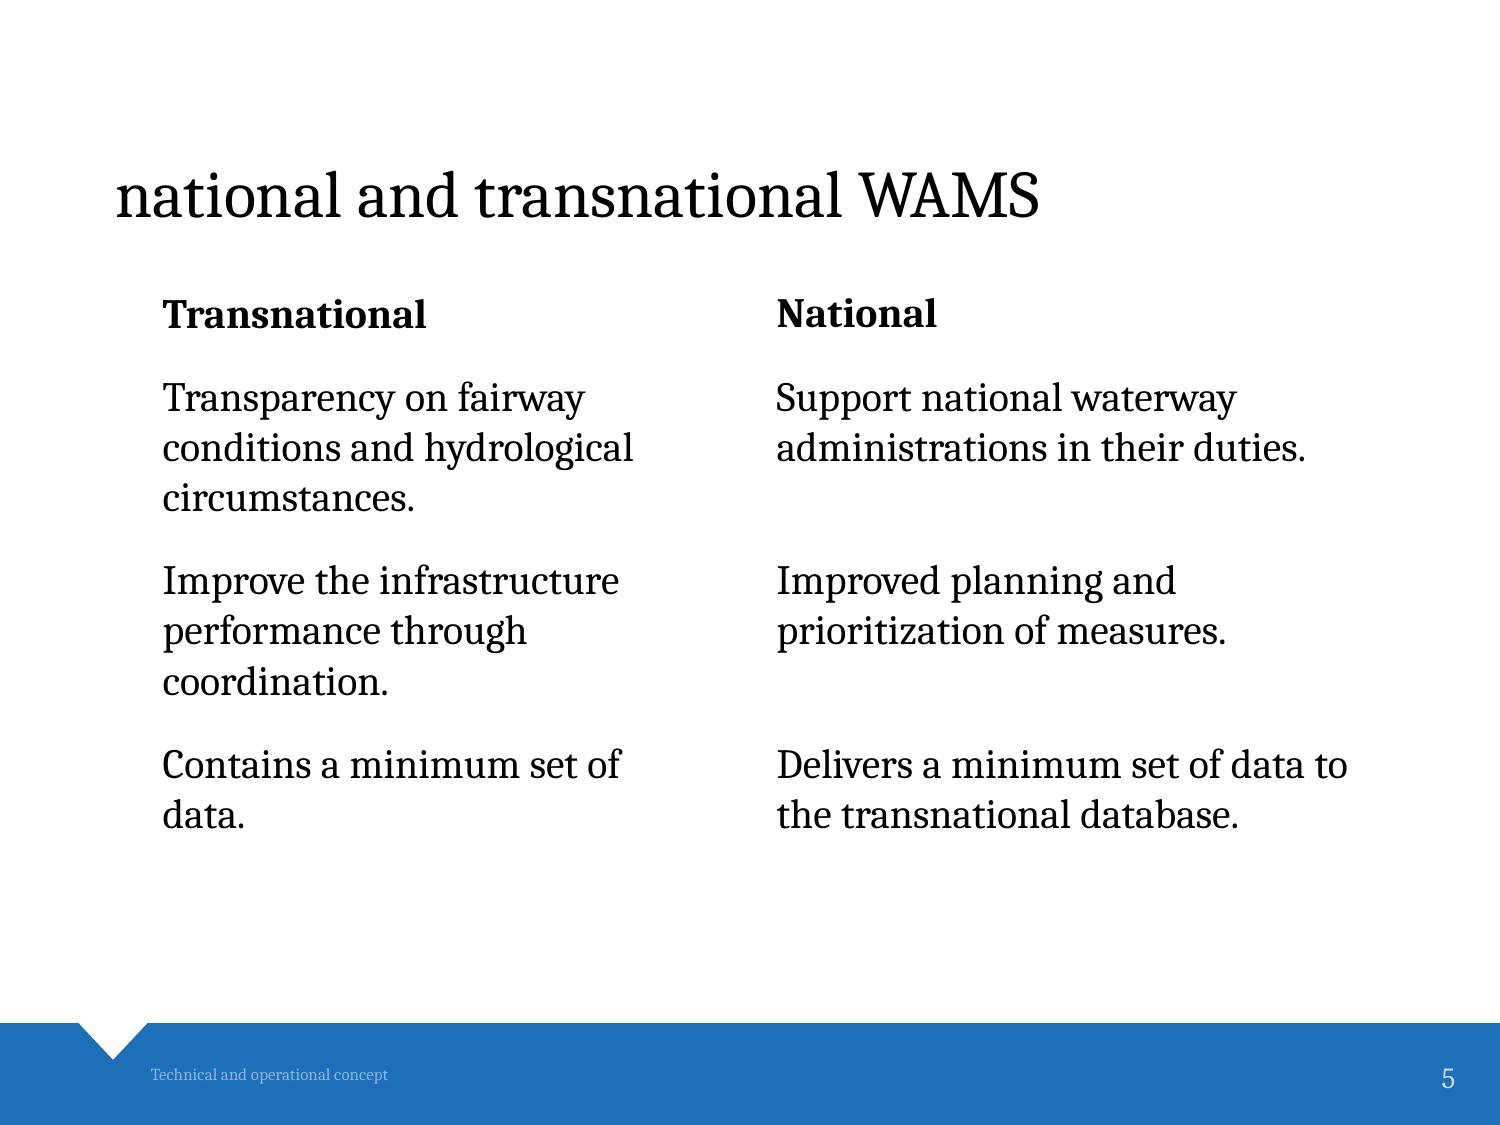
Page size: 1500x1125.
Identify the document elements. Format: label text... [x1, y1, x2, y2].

list Transnational Transparency on fairway conditions and hydrological circumstances. Improve the infrastructure performance through coordination. Contains a minimum set of data. [147, 278, 715, 1005]
list Technical and operational concept [135, 1056, 815, 1092]
text_box National Support national waterway administrations in their duties. Improved planning and prioritization of measures. Delivers a minimum set of data to the transnational database. [761, 278, 1365, 1069]
slide_number 5 [1120, 1059, 1471, 1094]
title national and transnational WAMS [100, 137, 1341, 244]
